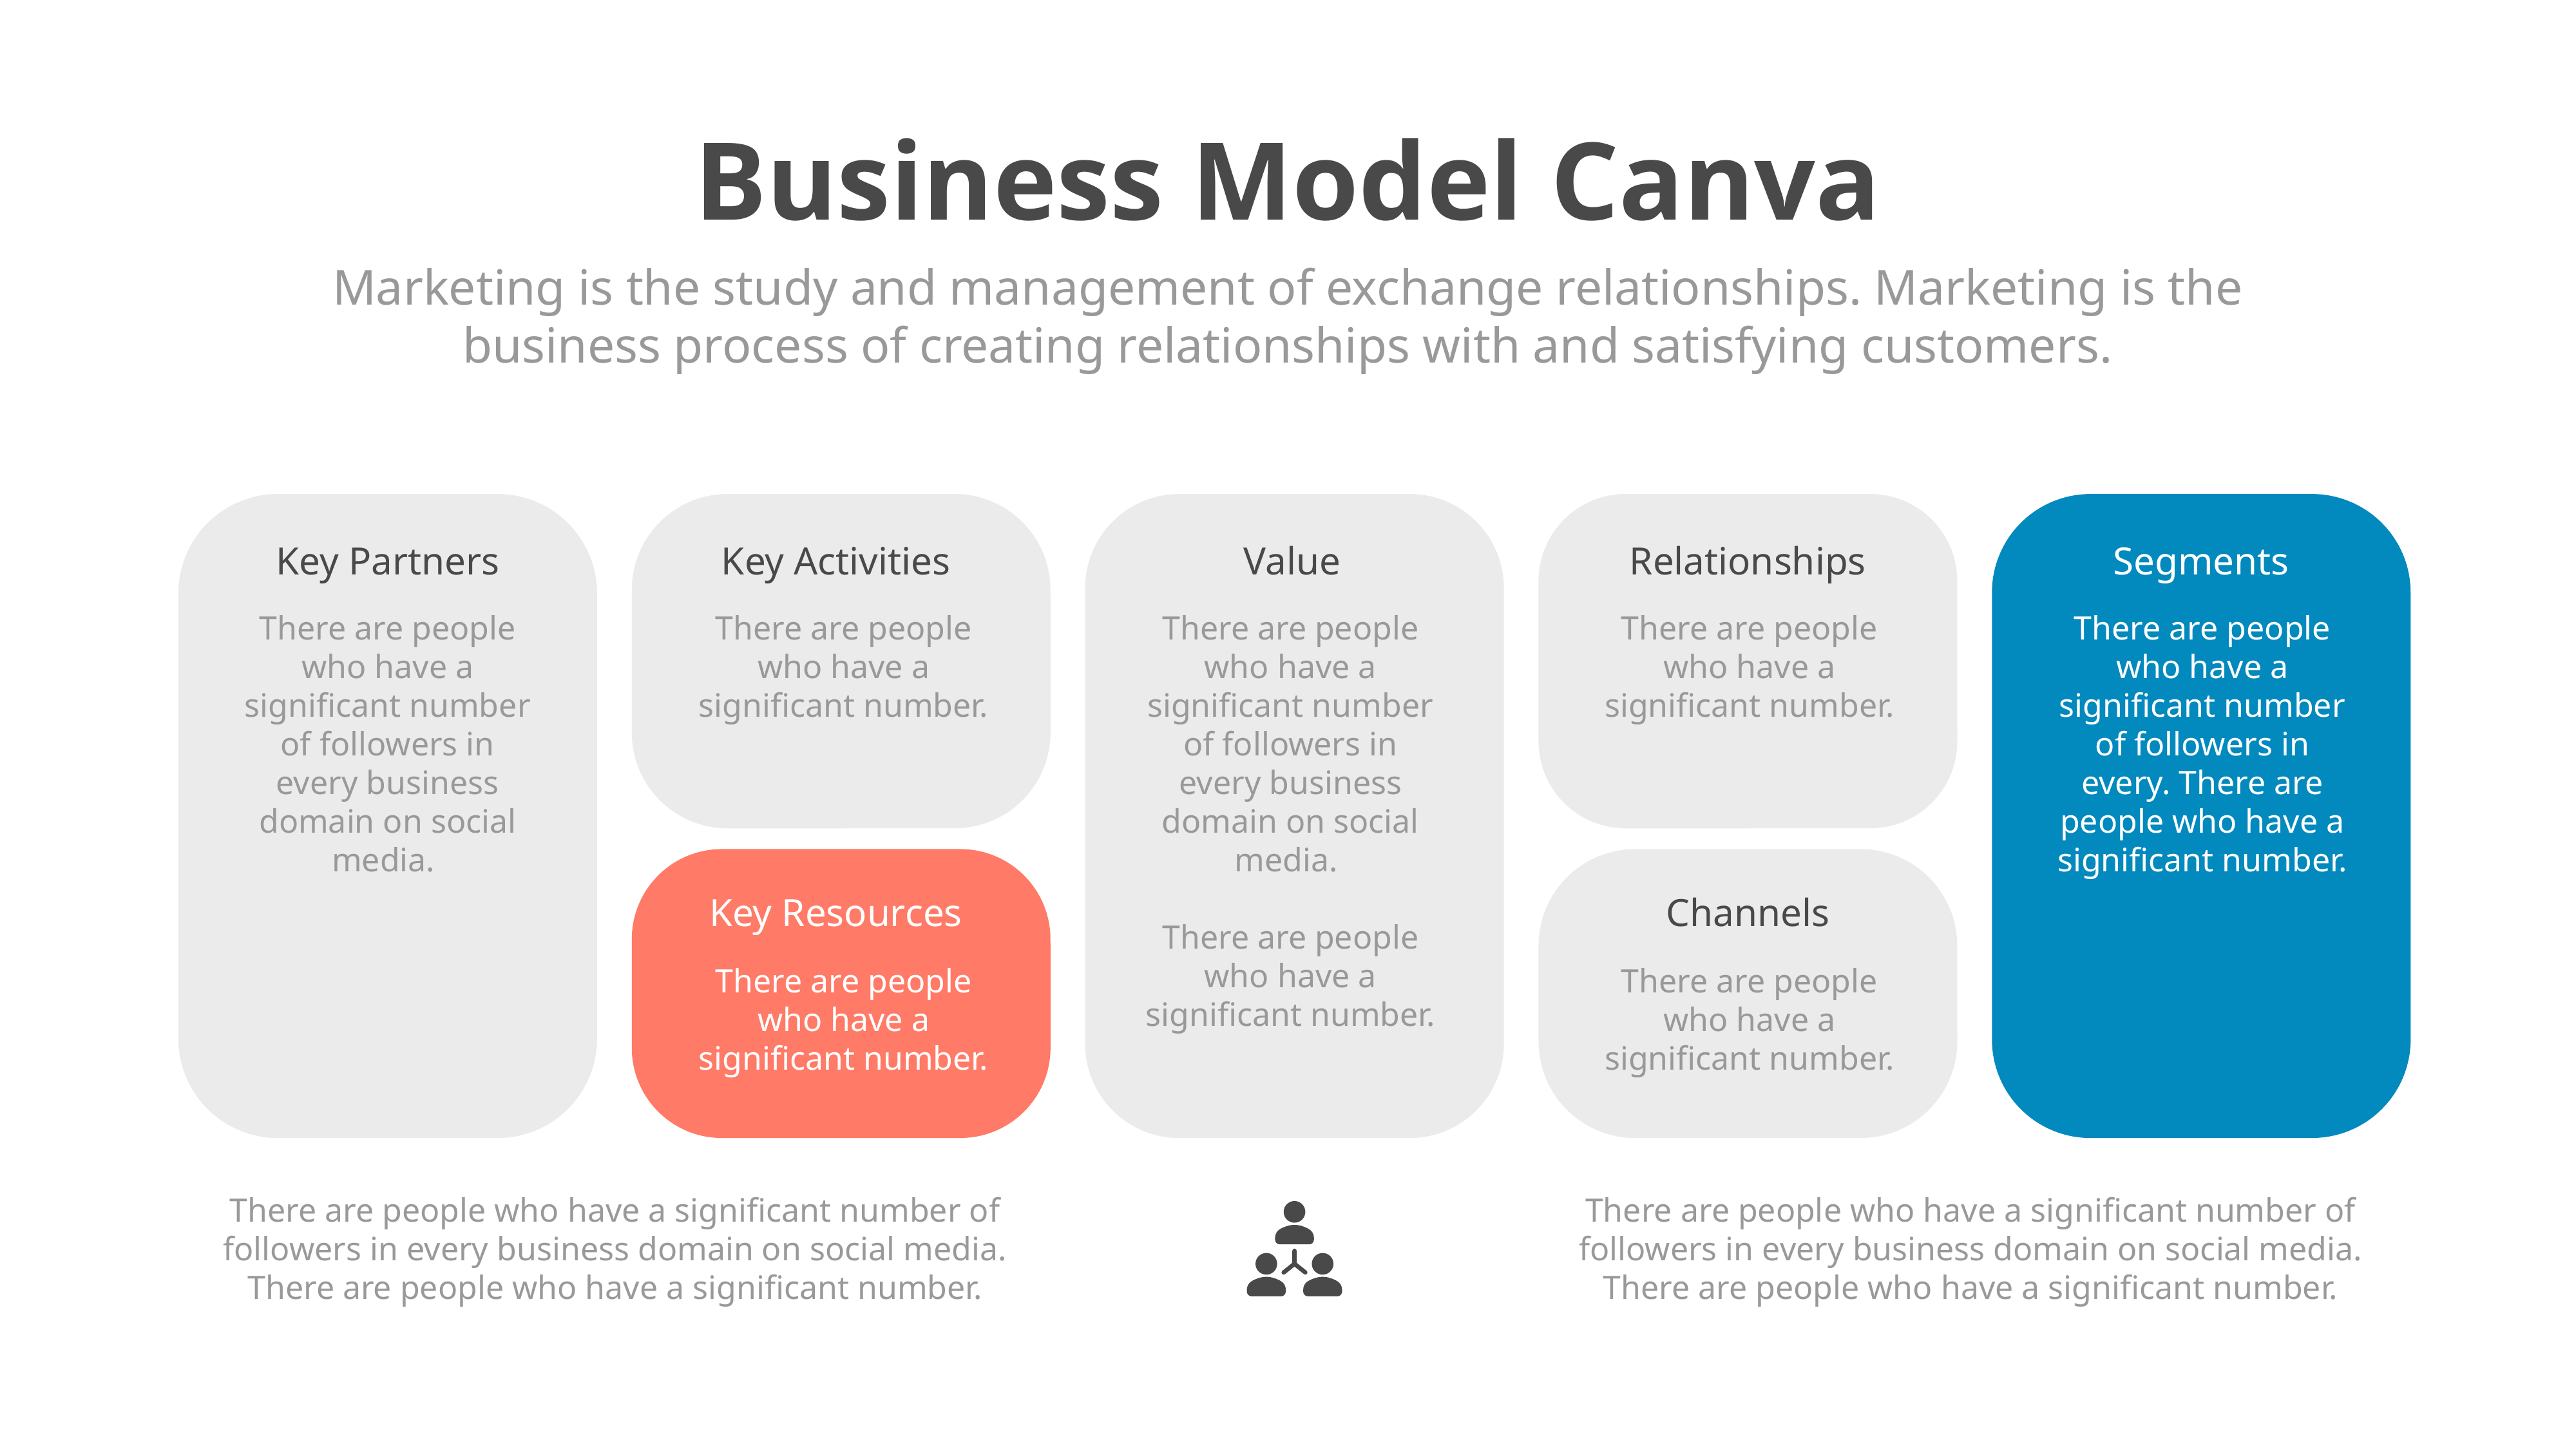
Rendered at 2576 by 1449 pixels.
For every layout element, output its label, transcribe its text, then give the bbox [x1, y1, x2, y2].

text_box Channels [1601, 884, 1895, 939]
text_box There are people who have a significant number. [1590, 956, 1909, 1081]
text_box [1084, 493, 1505, 1139]
text_box Key Activities [689, 533, 983, 587]
text_box There are people who have a significant number. [1590, 602, 1909, 728]
text_box There are people who have a significant number of followers in every business domain on social media. [228, 602, 548, 883]
text_box [1538, 493, 1958, 829]
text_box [1246, 1201, 1342, 1296]
text_box There are people who have a significant number. [684, 956, 1004, 1081]
text_box Segments [2054, 533, 2349, 587]
text_box [177, 493, 598, 1139]
text_box Key Partners [240, 533, 535, 587]
text_box Value [1145, 533, 1439, 587]
text_box There are people who have a significant number of followers in every business domain on social media. There are people who have a significant number. [1131, 602, 1450, 1037]
text_box There are people who have a significant number of followers in every business domain on social media. There are people who have a significant number. [1535, 1185, 2407, 1311]
text_box There are people who have a significant number. [684, 602, 1004, 728]
text_box [1991, 493, 2412, 1139]
text_box There are people who have a significant number of followers in every business domain on social media. There are people who have a significant number. [179, 1185, 1051, 1311]
text_box Marketing is the study and management of exchange relationships. Marketing is the business process of creating relationships with and satisfying customers. [281, 251, 2295, 377]
text_box Business Model Canva [685, 108, 1891, 247]
text_box [631, 493, 1051, 829]
text_box [631, 848, 1051, 1139]
text_box Relationships [1601, 533, 1895, 587]
text_box [1538, 848, 1958, 1139]
text_box There are people who have a significant number of followers in every. There are people who have a significant number. [2043, 602, 2362, 883]
text_box Key Resources [689, 884, 983, 939]
